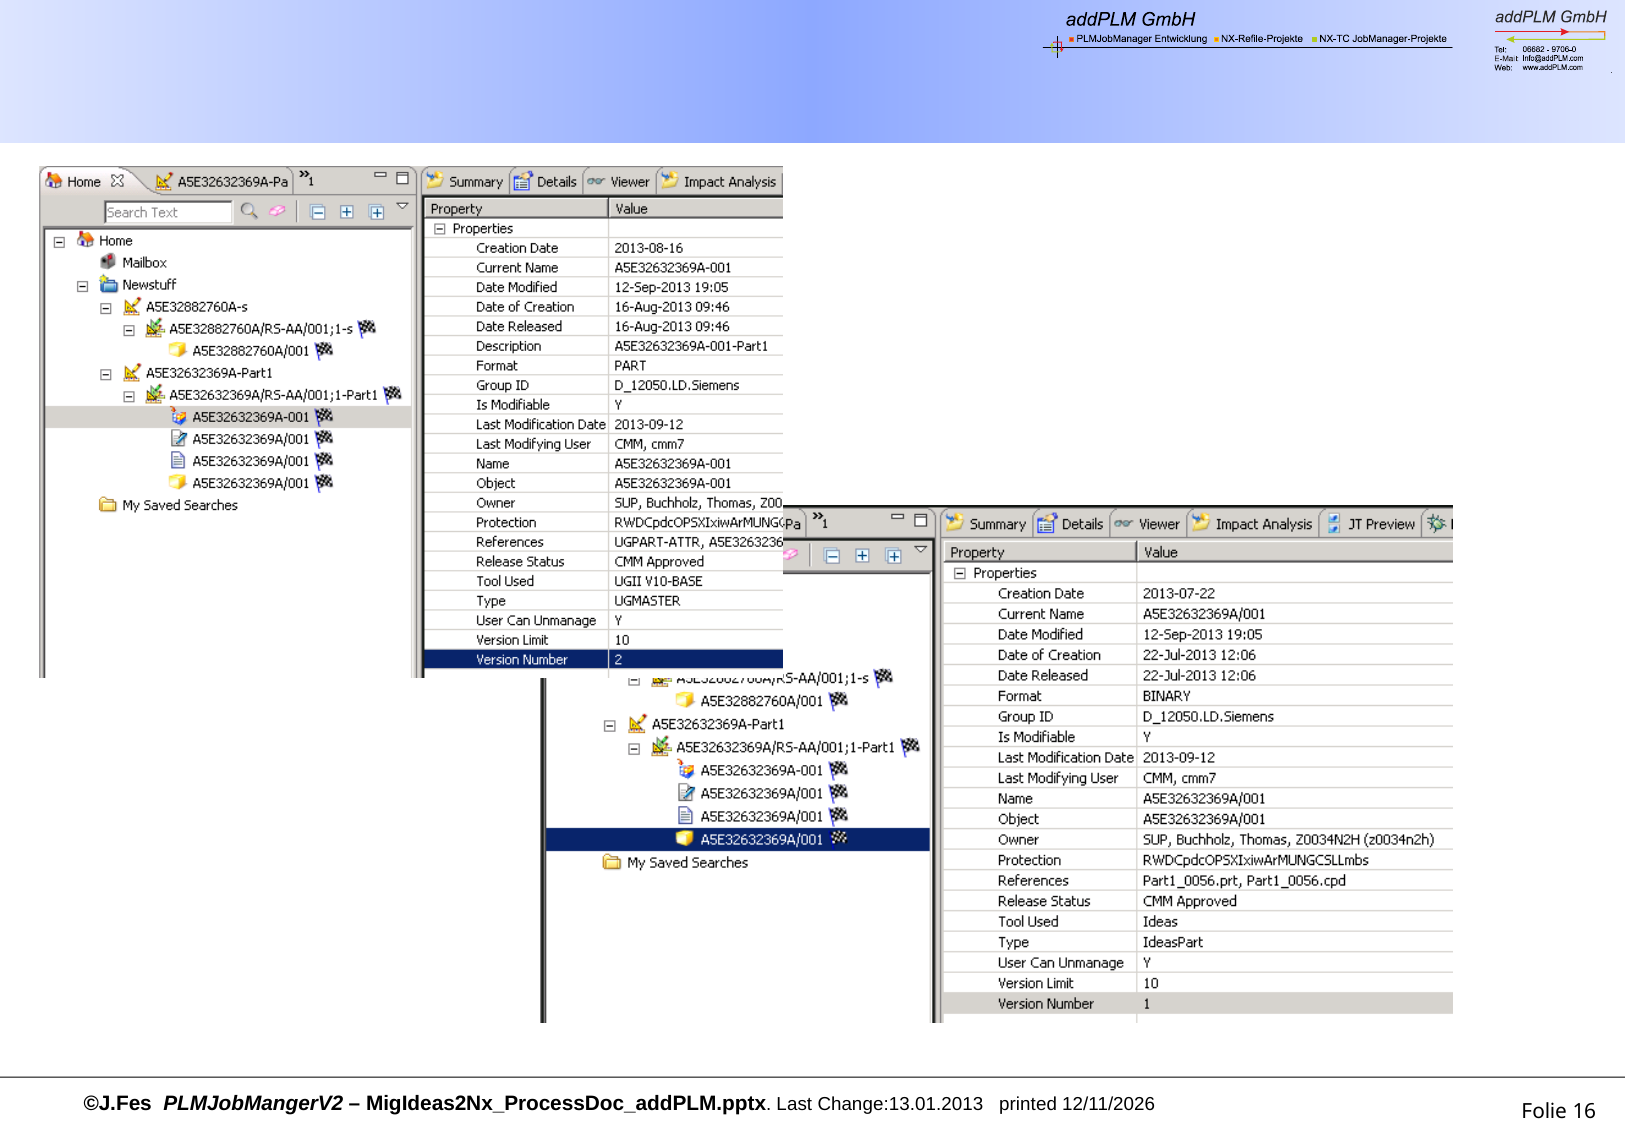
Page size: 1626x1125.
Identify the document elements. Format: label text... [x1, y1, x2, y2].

slide_number Folie 16 [1425, 1089, 1612, 1116]
picture [38, 166, 1453, 1023]
